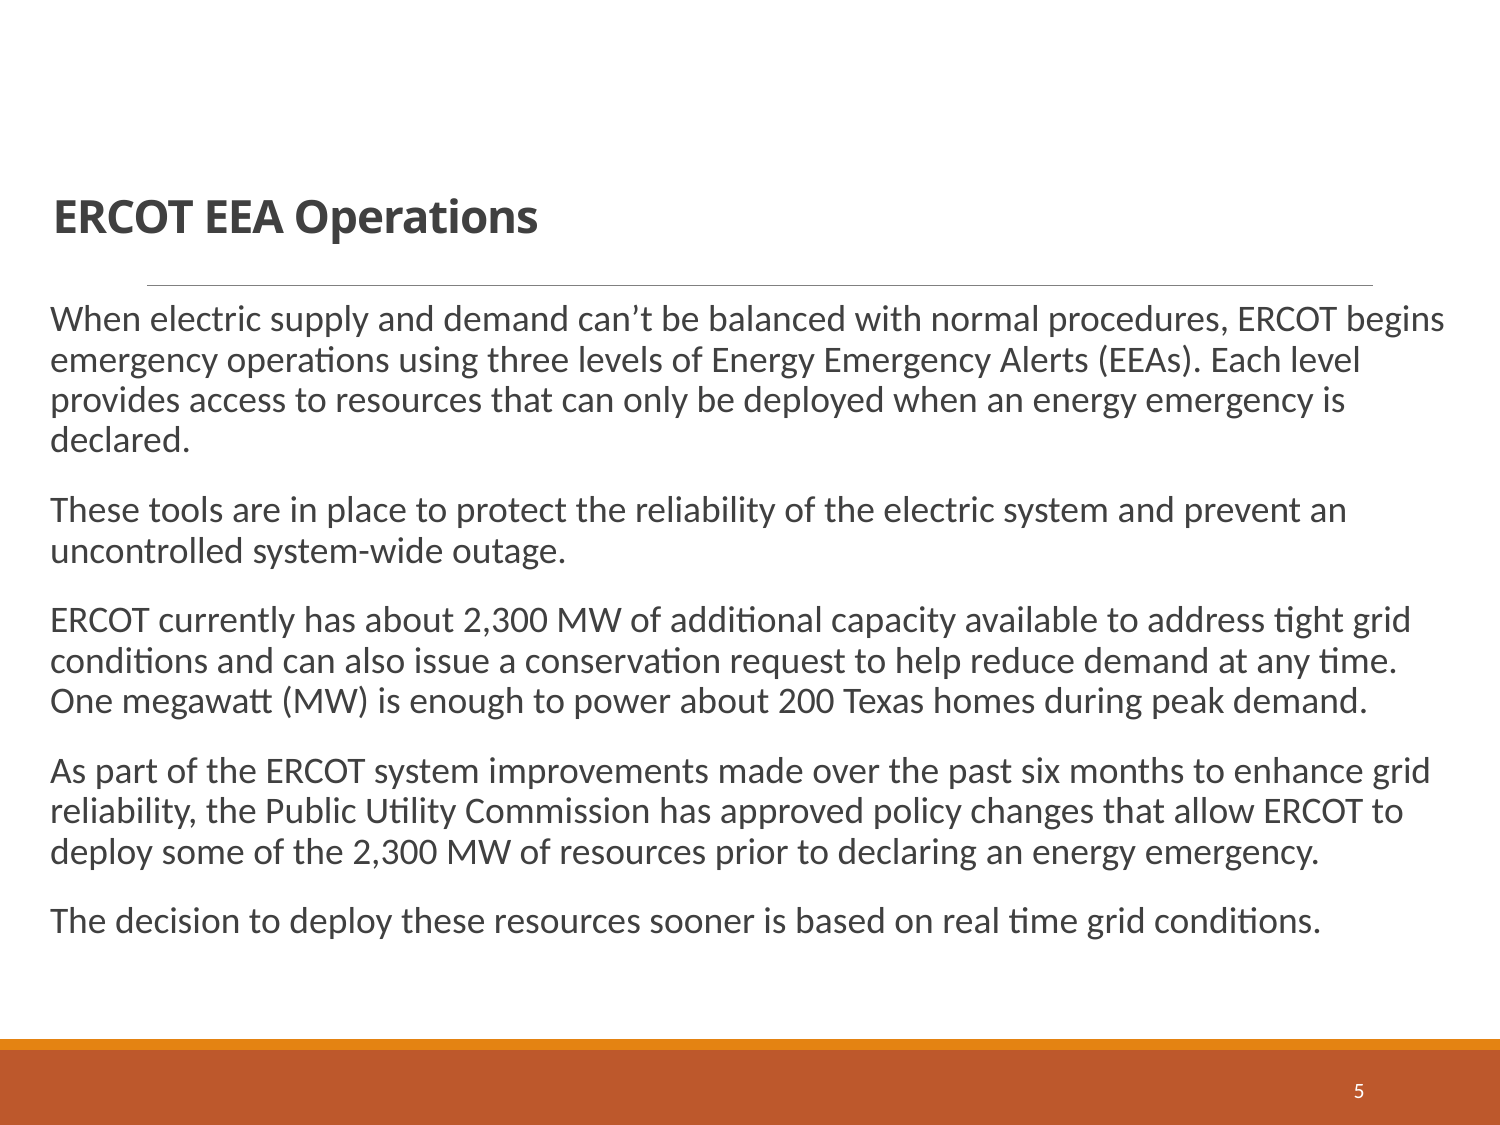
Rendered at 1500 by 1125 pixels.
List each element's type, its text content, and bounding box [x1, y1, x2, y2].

slide_number 5 [1218, 1059, 1380, 1120]
title ERCOT EEA Operations [37, 145, 1475, 250]
list When electric supply and demand can’t be balanced with normal procedures, ERCOT begins emergency operations using three levels of Energy Emergency Alerts (EEAs). Each level provides access to resources that can only be deployed when an energy emergency is declared. These tools are in place to protect the reliability of the electric system and prevent an uncontrolled system-wide outage. ERCOT currently has about 2,300 MW of additional capacity available to address tight grid conditions and can also issue a conservation request to help reduce demand at any time. One megawatt (MW) is enough to power about 200 Texas homes during peak demand. As part of the ERCOT system improvements made over the past six months to enhance grid reliability, the Public Utility Commission has approved policy changes that allow ERCOT to deploy some of the 2,300 MW of resources prior to declaring an energy emergency. The decision to deploy these resources sooner is based on real time grid conditions. [50, 250, 1450, 983]
